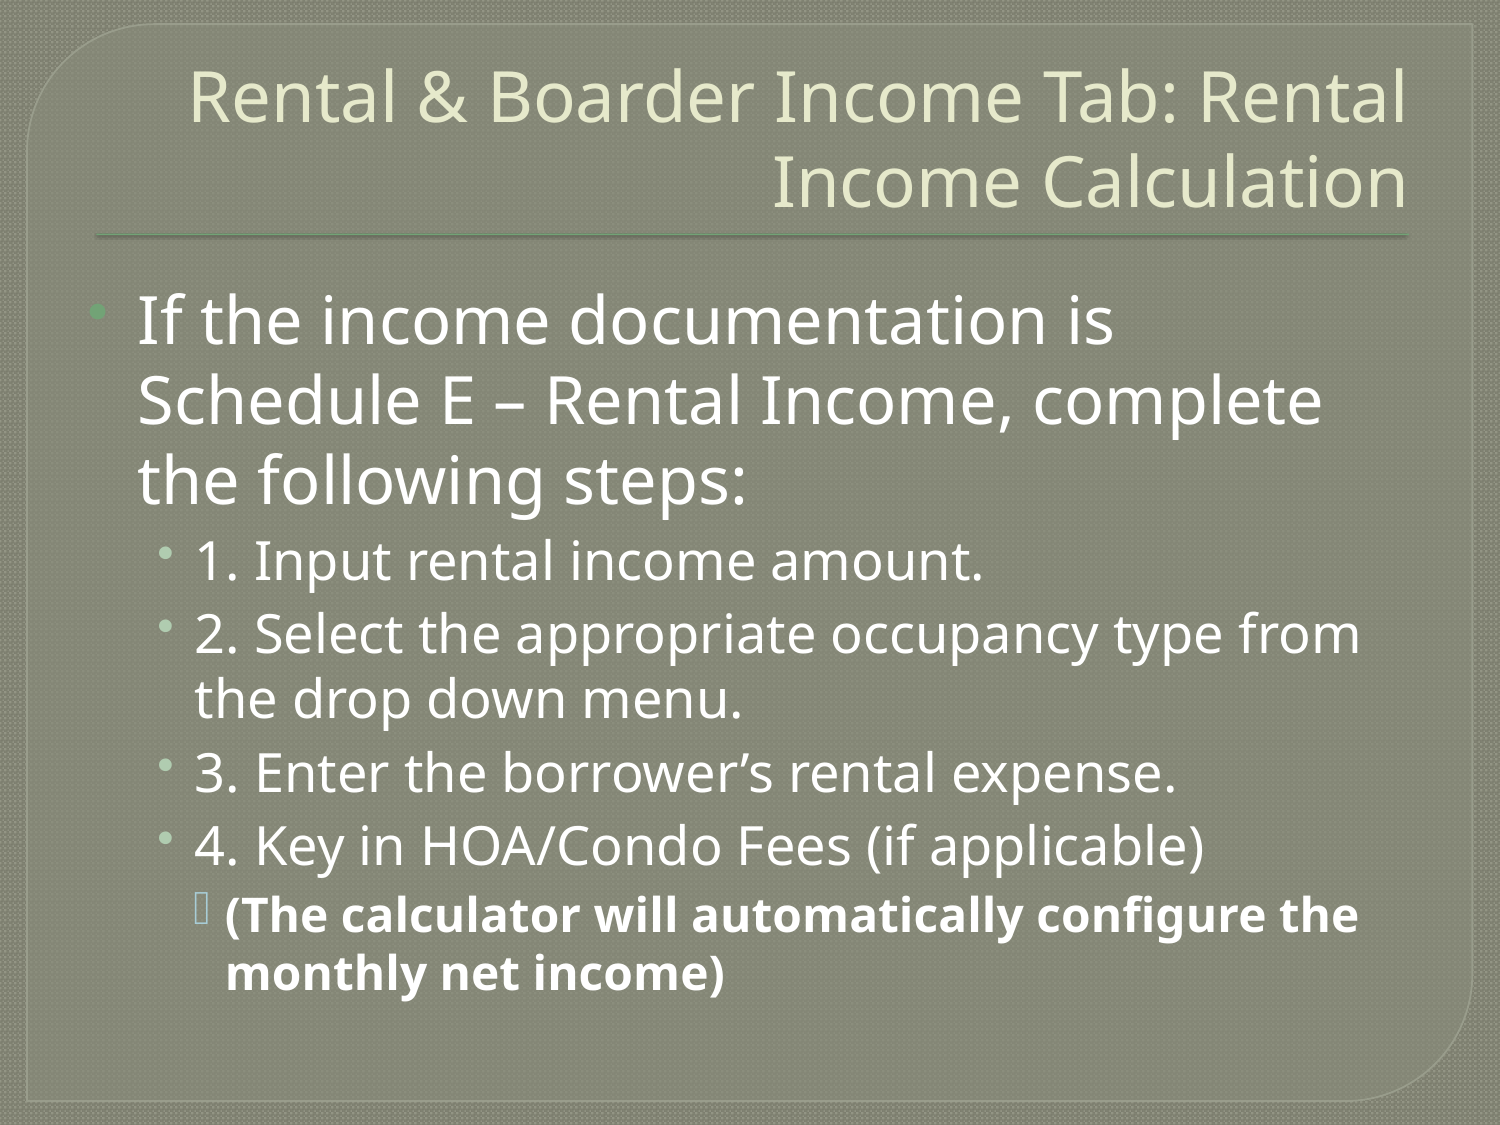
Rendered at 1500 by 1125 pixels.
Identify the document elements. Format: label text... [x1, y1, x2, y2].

list If the income documentation is Schedule E – Rental Income, complete the following steps: 1. Input rental income amount. 2. Select the appropriate occupancy type from the drop down menu. 3. Enter the borrower’s rental expense. 4. Key in HOA/Condo Fees (if applicable) (The calculator will automatically configure the monthly net income) [75, 270, 1425, 1013]
title Rental & Boarder Income Tab: Rental Income Calculation [75, 41, 1425, 230]
